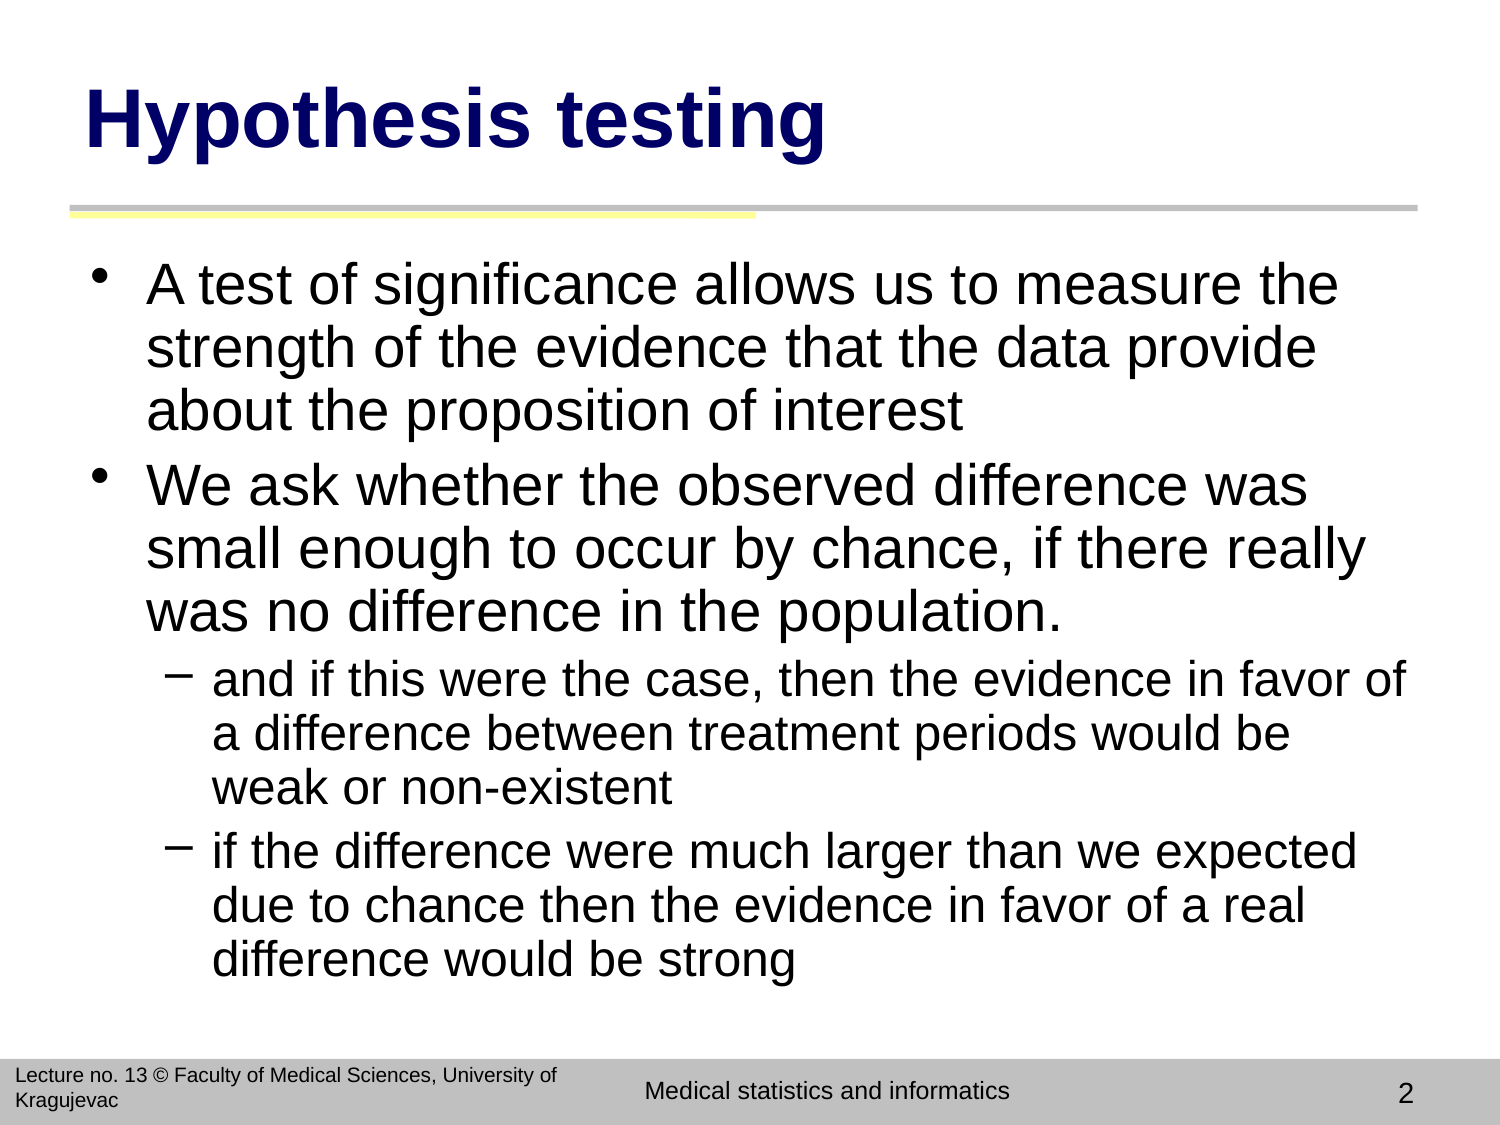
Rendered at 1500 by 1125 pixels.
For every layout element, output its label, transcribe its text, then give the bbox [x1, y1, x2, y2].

slide_number Lecture no. 13 © Faculty of Medical Sciences, University of Kragujevac [0, 1053, 629, 1108]
slide_number 2 [1164, 1066, 1430, 1125]
footer Medical statistics and informatics [512, 1066, 1144, 1125]
list A test of significance allows us to measure the strength of the evidence that the data provide about the proposition of interest We ask whether the observed difference was small enough to occur by chance, if there really was no difference in the population. and if this were the case, then the evidence in favor of a difference between treatment periods would be weak or non-existent if the difference were much larger than we expected due to chance then the evidence in favor of a real difference would be strong [74, 246, 1426, 1023]
title Hypothesis testing [69, 19, 1426, 208]
